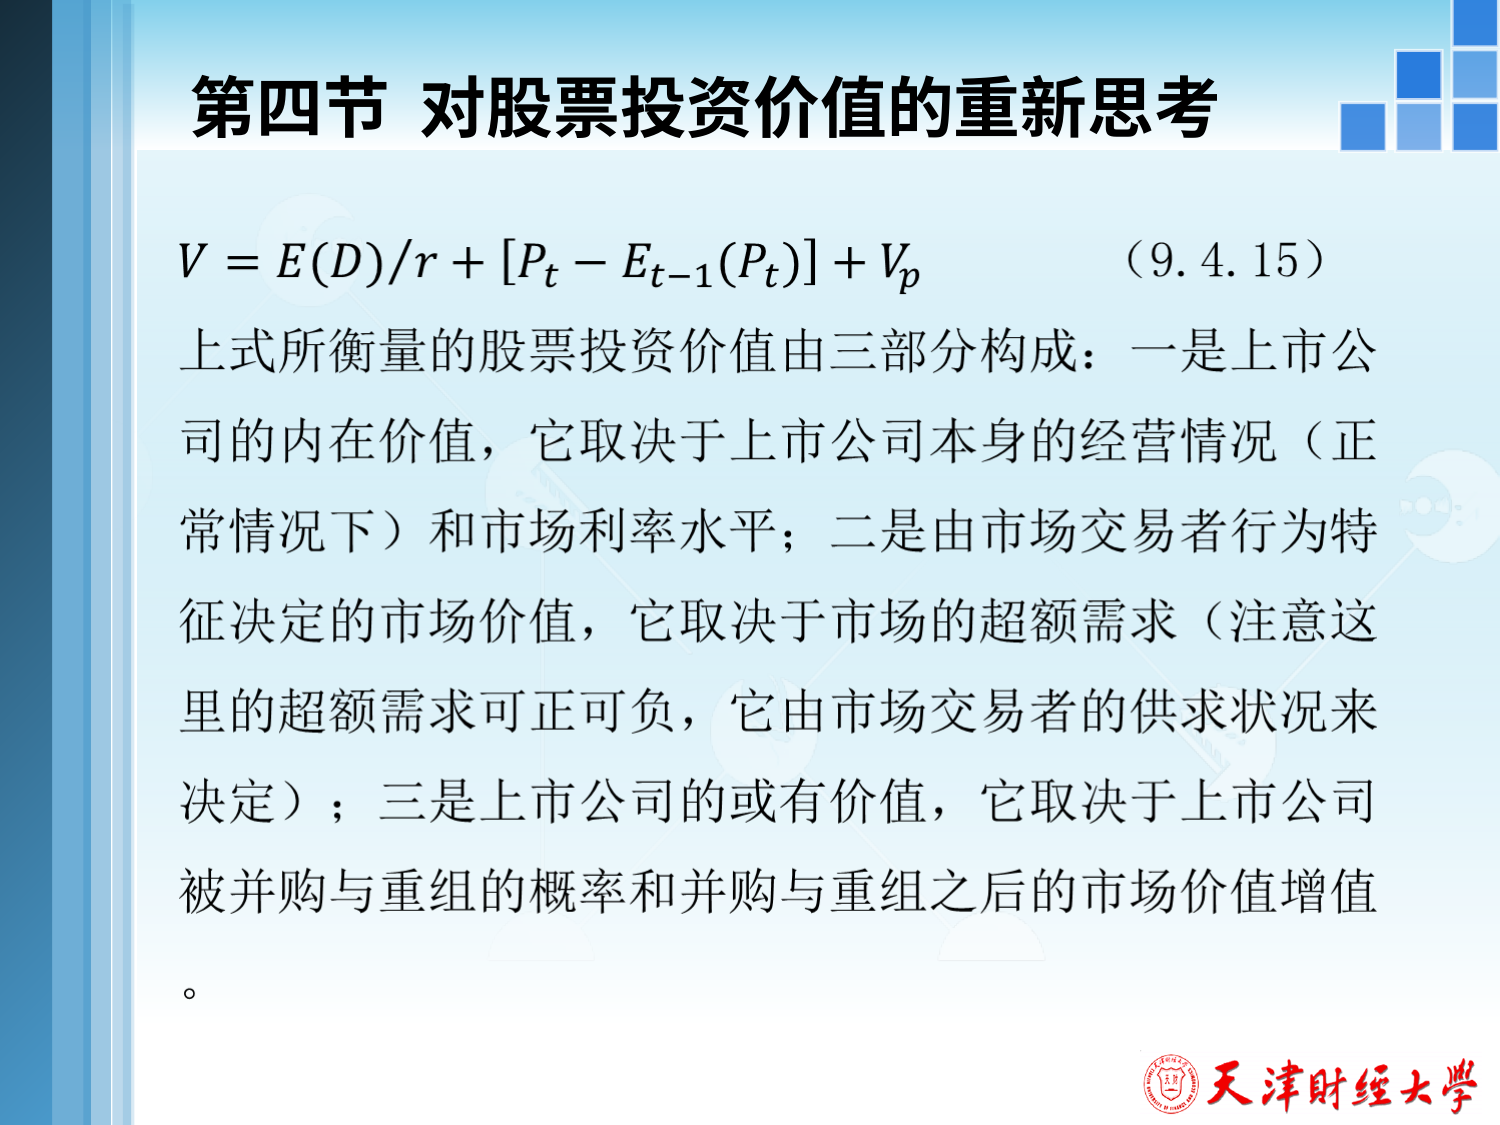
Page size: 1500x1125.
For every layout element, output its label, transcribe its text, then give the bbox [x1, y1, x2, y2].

text_box 第四节 对股票投资价值的重新思考 [174, 74, 1341, 138]
picture [1412, 1049, 1500, 1119]
picture [132, 150, 1500, 965]
text_box [162, 196, 1412, 1125]
